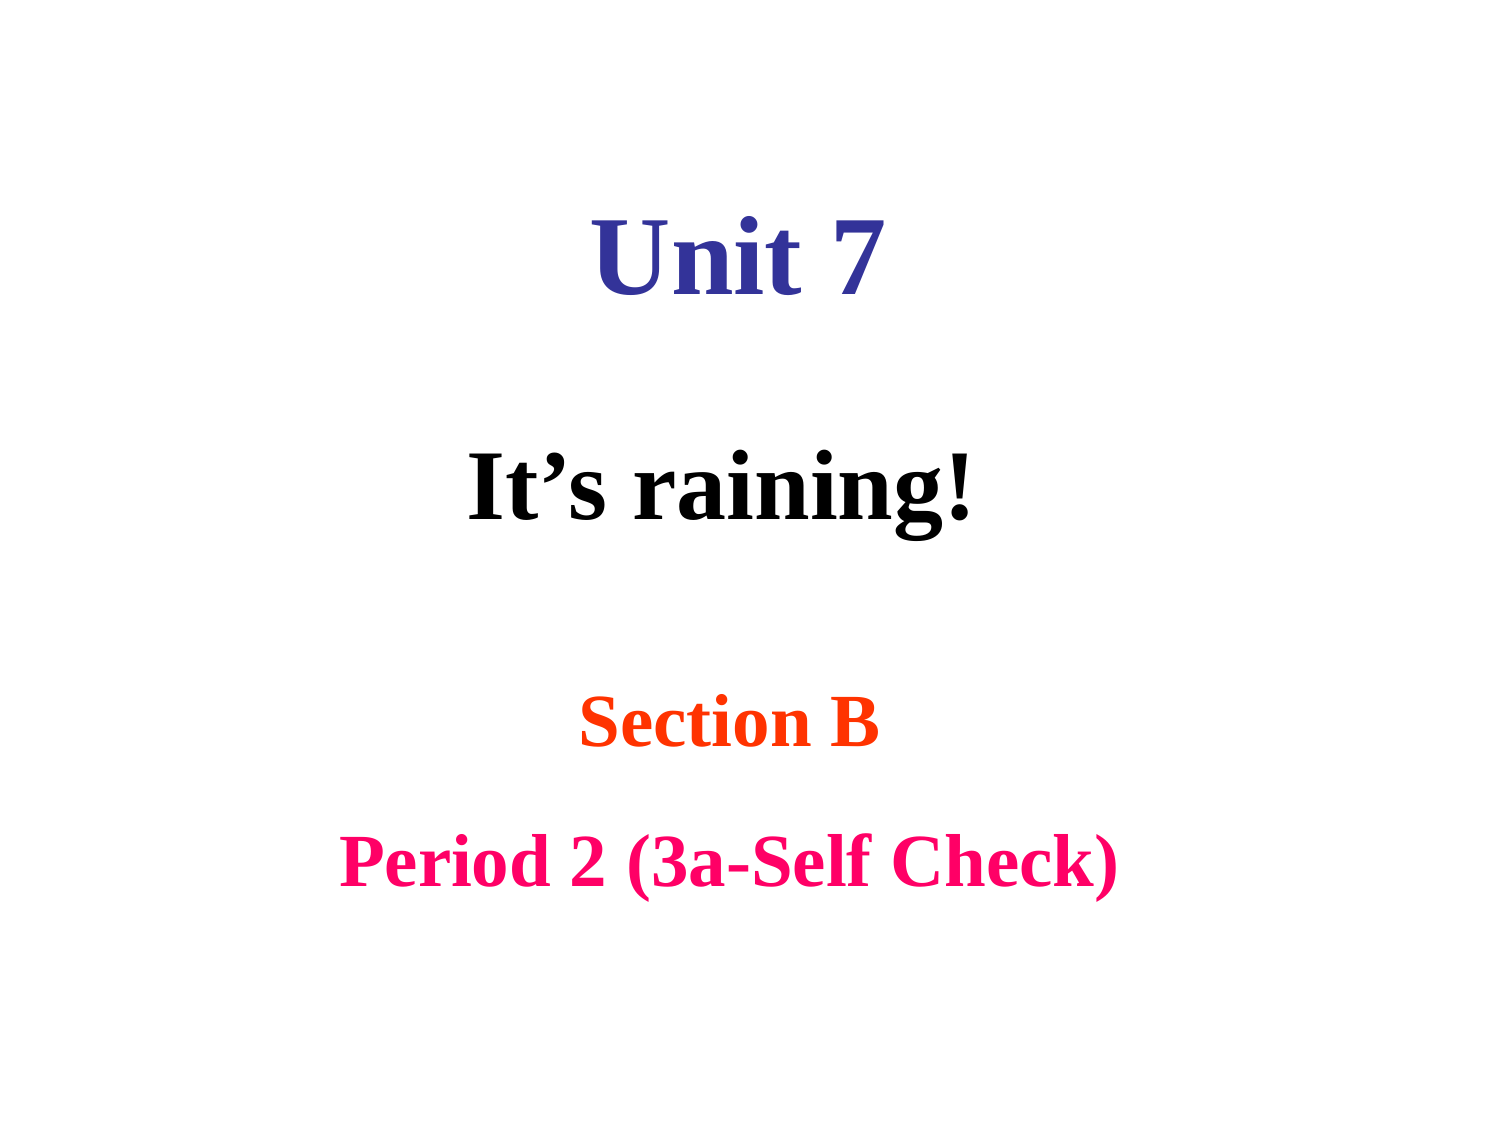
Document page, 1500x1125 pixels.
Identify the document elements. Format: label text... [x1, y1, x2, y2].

text_box Section B Period 2 (3a-Self Check) [324, 637, 1136, 909]
text_box It’s raining! [452, 412, 992, 548]
text_box Unit 7 [575, 174, 925, 325]
